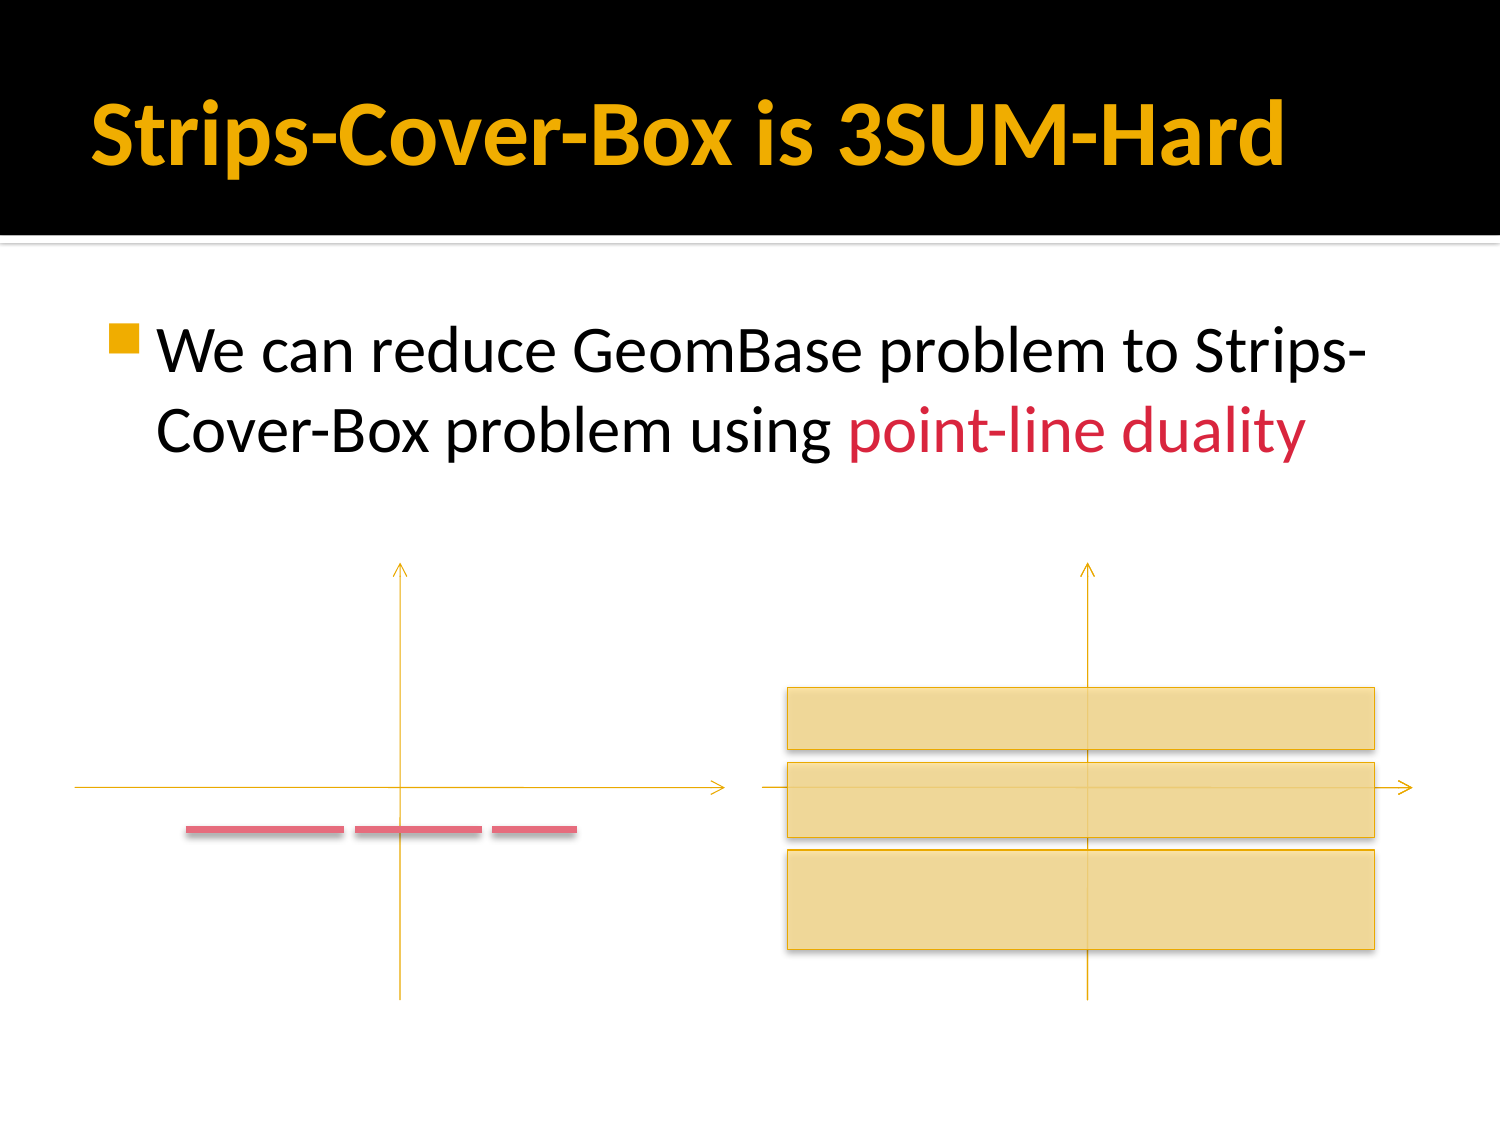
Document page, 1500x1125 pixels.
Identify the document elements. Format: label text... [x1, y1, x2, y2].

text_box [787, 762, 1375, 785]
text_box [787, 798, 1375, 838]
list We can reduce GeomBase problem to Strips-Cover-Box problem using point-line duality [75, 291, 1425, 1050]
title Strips-Cover-Box is 3SUM-Hard [75, 25, 1425, 231]
text_box [787, 849, 1375, 950]
text_box [787, 687, 1375, 750]
